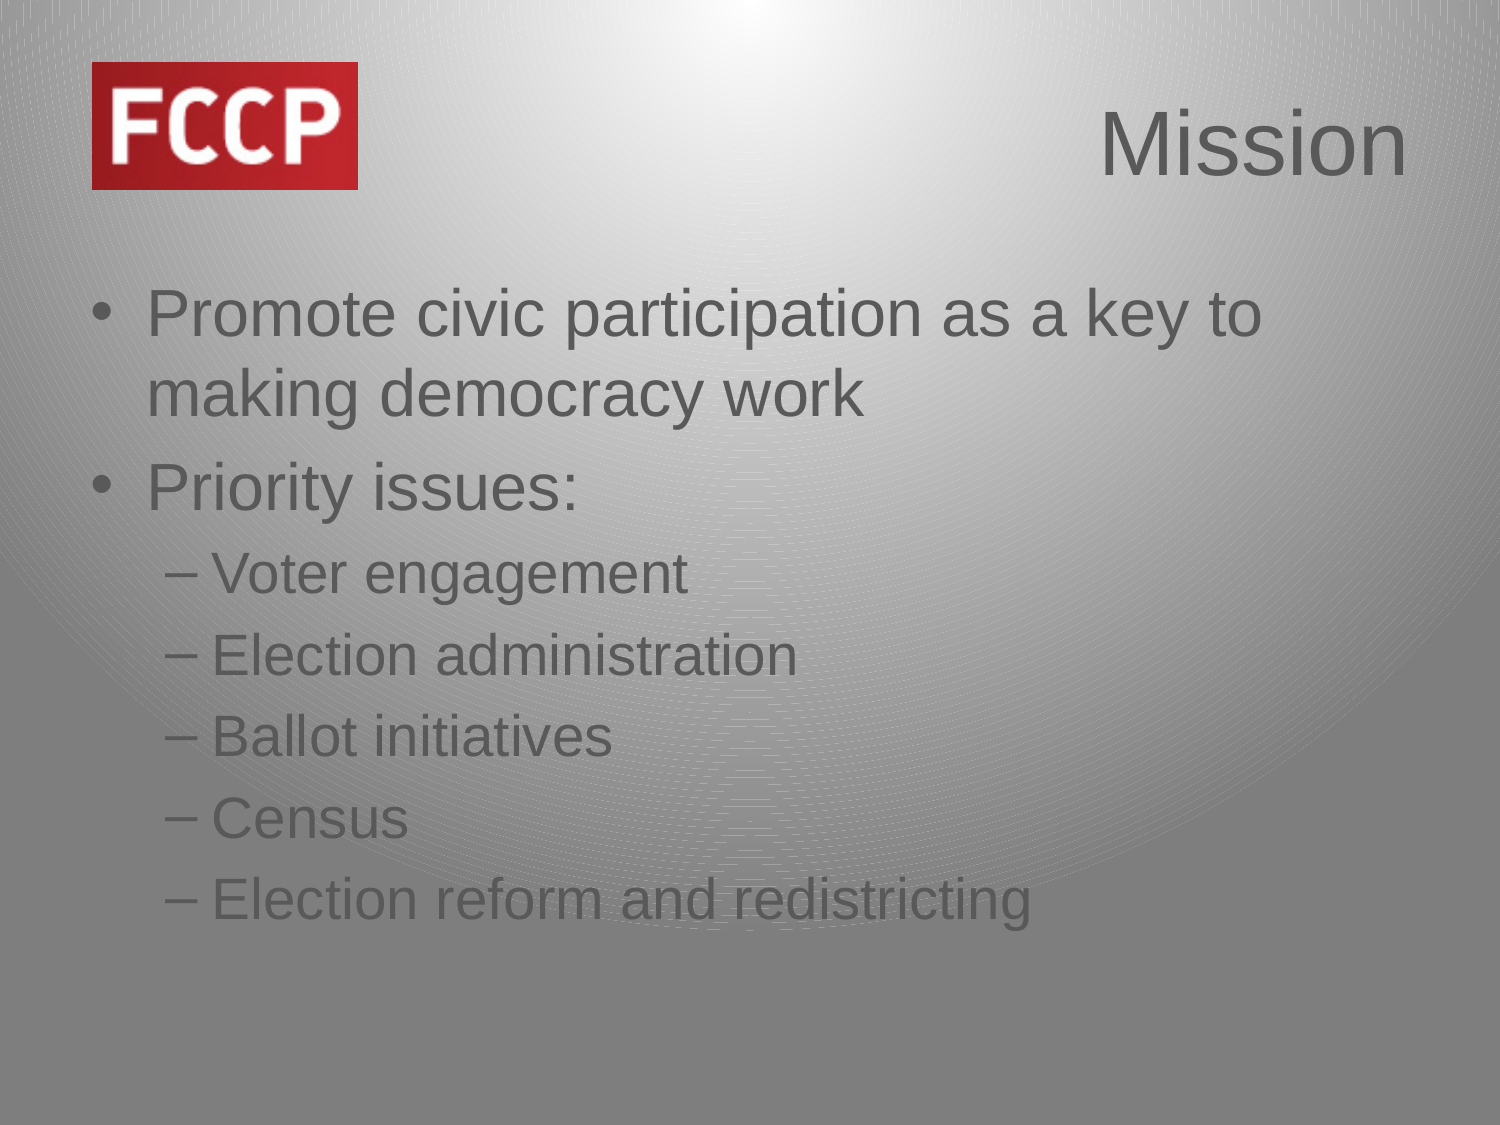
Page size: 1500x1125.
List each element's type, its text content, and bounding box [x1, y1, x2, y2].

picture [92, 62, 358, 190]
title Mission [75, 45, 1425, 233]
list Promote civic participation as a key to making democracy work Priority issues: Voter engagement Election administration Ballot initiatives Census Election reform and redistricting [75, 262, 1425, 1005]
